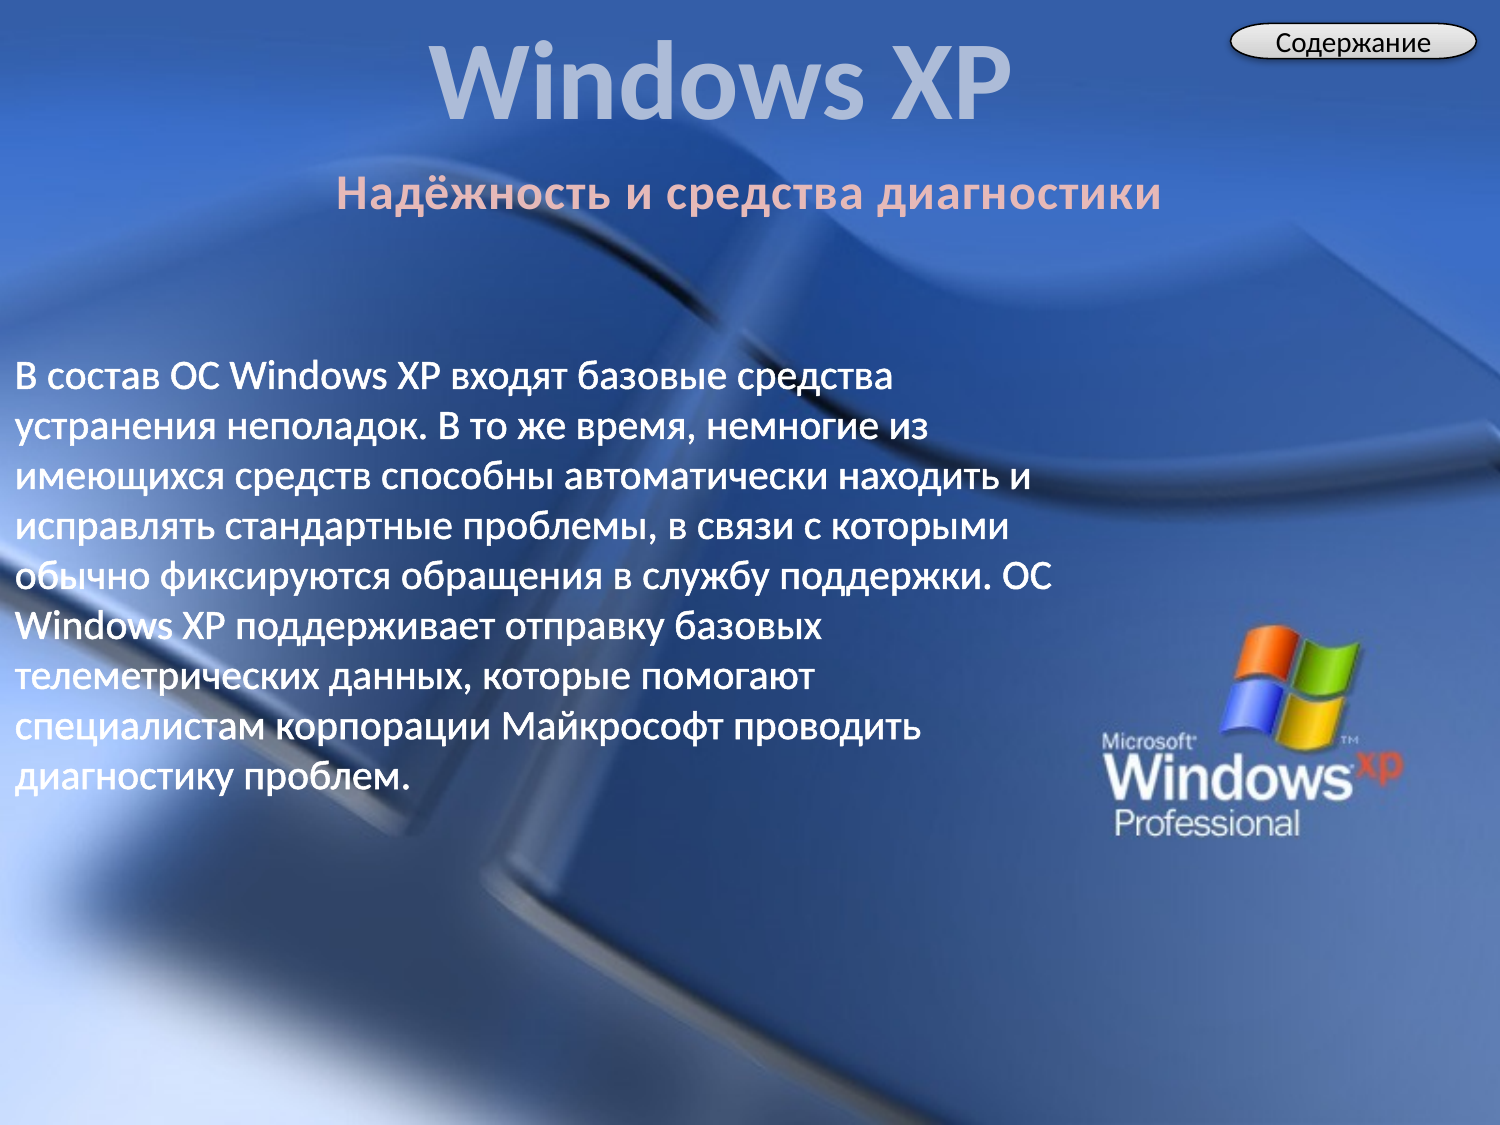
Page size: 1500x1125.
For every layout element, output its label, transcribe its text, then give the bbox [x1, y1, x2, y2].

picture [0, 0, 1500, 152]
text_box Надёжность и средства диагностики [0, 152, 1500, 228]
picture [0, 228, 1500, 1125]
text_box В состав ОС Windows XP входят базовые средства устранения неполадок. В то же время, немногие из имеющихся средств способны автоматически находить и исправлять стандартные проблемы, в связи с которыми обычно фиксируются обращения в службу поддержки. ОС Windows XP поддерживает отправку базовых телеметрических данных, которые помогают специалистам корпорации Майкрософт проводить диагностику проблем. [0, 339, 1078, 805]
text_box Содержание [1229, 22, 1478, 60]
text_box Windows XP [413, 0, 1029, 150]
